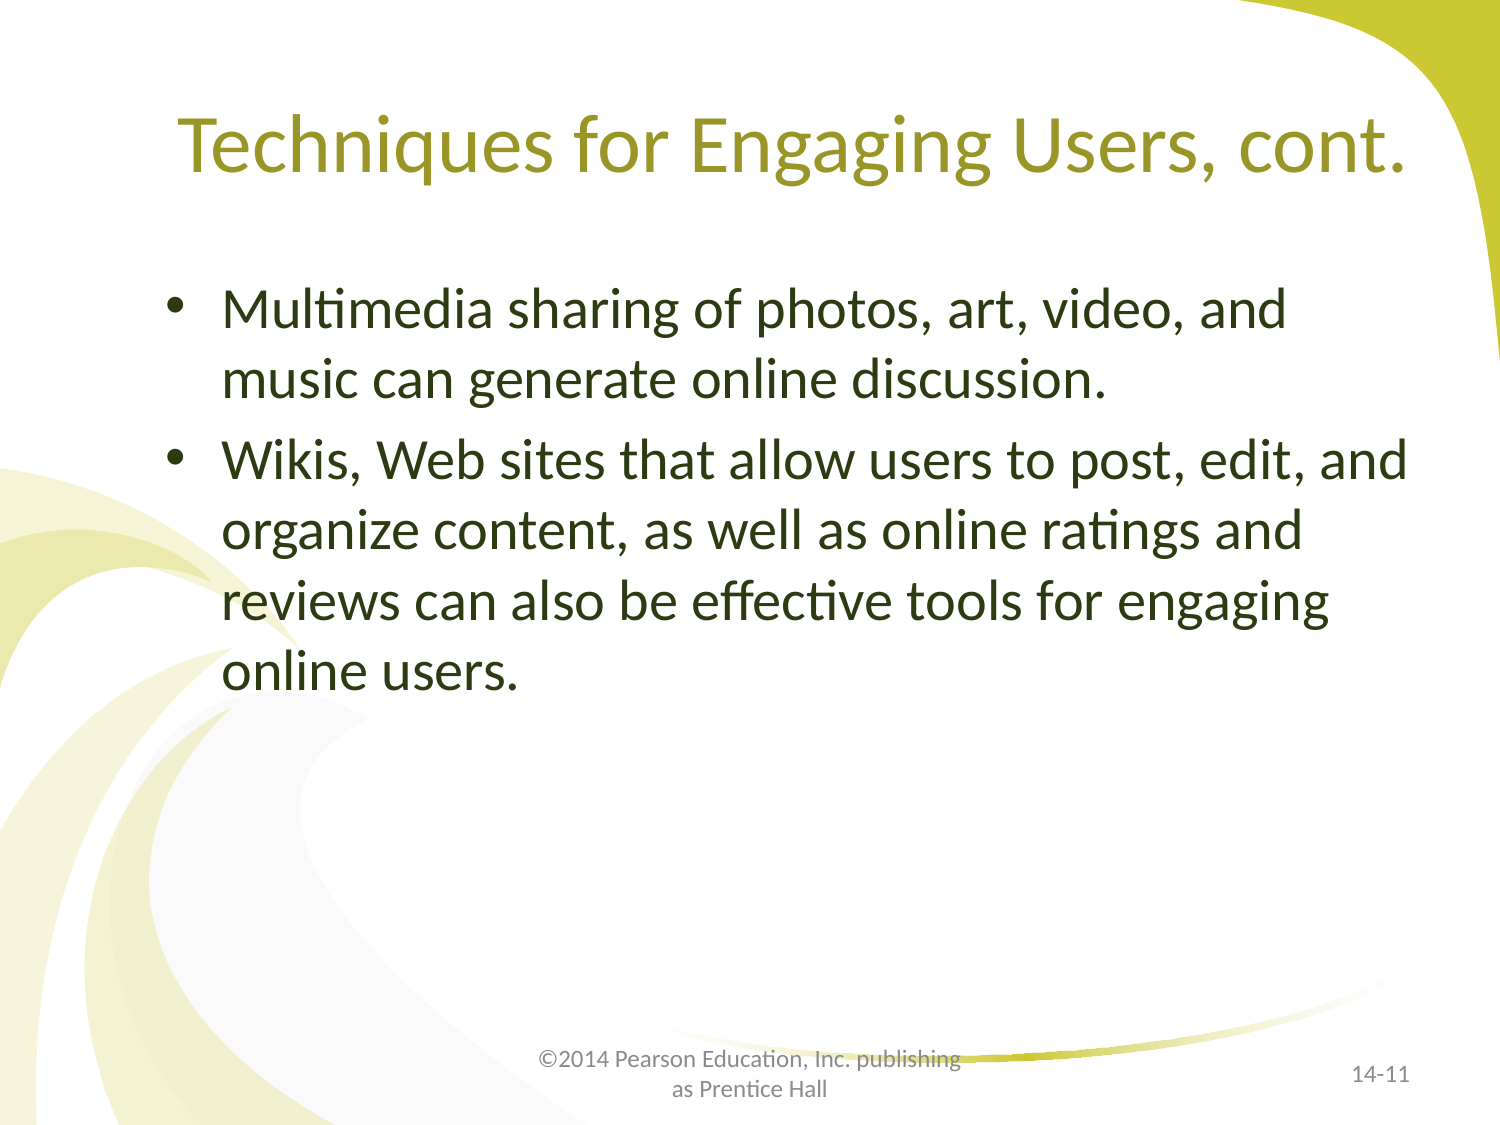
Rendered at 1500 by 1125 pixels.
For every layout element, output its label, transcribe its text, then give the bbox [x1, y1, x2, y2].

slide_number 14-11 [1074, 1042, 1425, 1103]
list Multimedia sharing of photos, art, video, and music can generate online discussion. Wikis, Web sites that allow users to post, edit, and organize content, as well as online ratings and reviews can also be effective tools for engaging online users. [150, 262, 1425, 1005]
footer ©2014 Pearson Education, Inc. publishing as Prentice Hall [512, 1042, 988, 1103]
title Techniques for Engaging Users, cont. [162, 45, 1425, 233]
